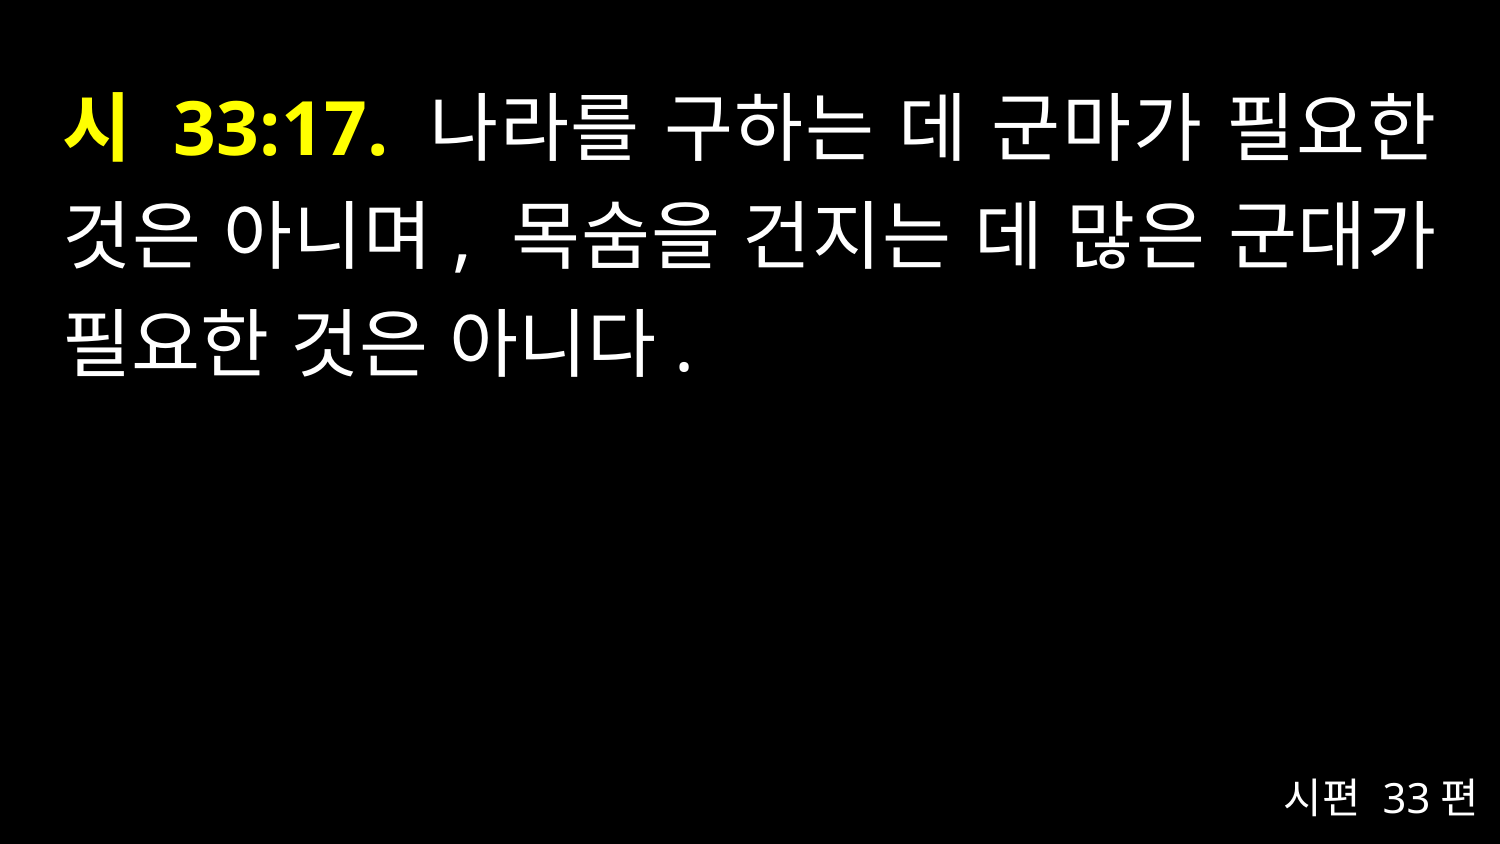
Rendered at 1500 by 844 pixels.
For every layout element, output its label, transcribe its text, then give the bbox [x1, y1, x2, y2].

title 시 33:17. 나라를 구하는 데 군마가 필요한 것은 아니며, 목숨을 건지는 데 많은 군대가 필요한 것은 아니다. [0, 0, 1500, 844]
subtitle 시편 33편 [916, 770, 1500, 844]
